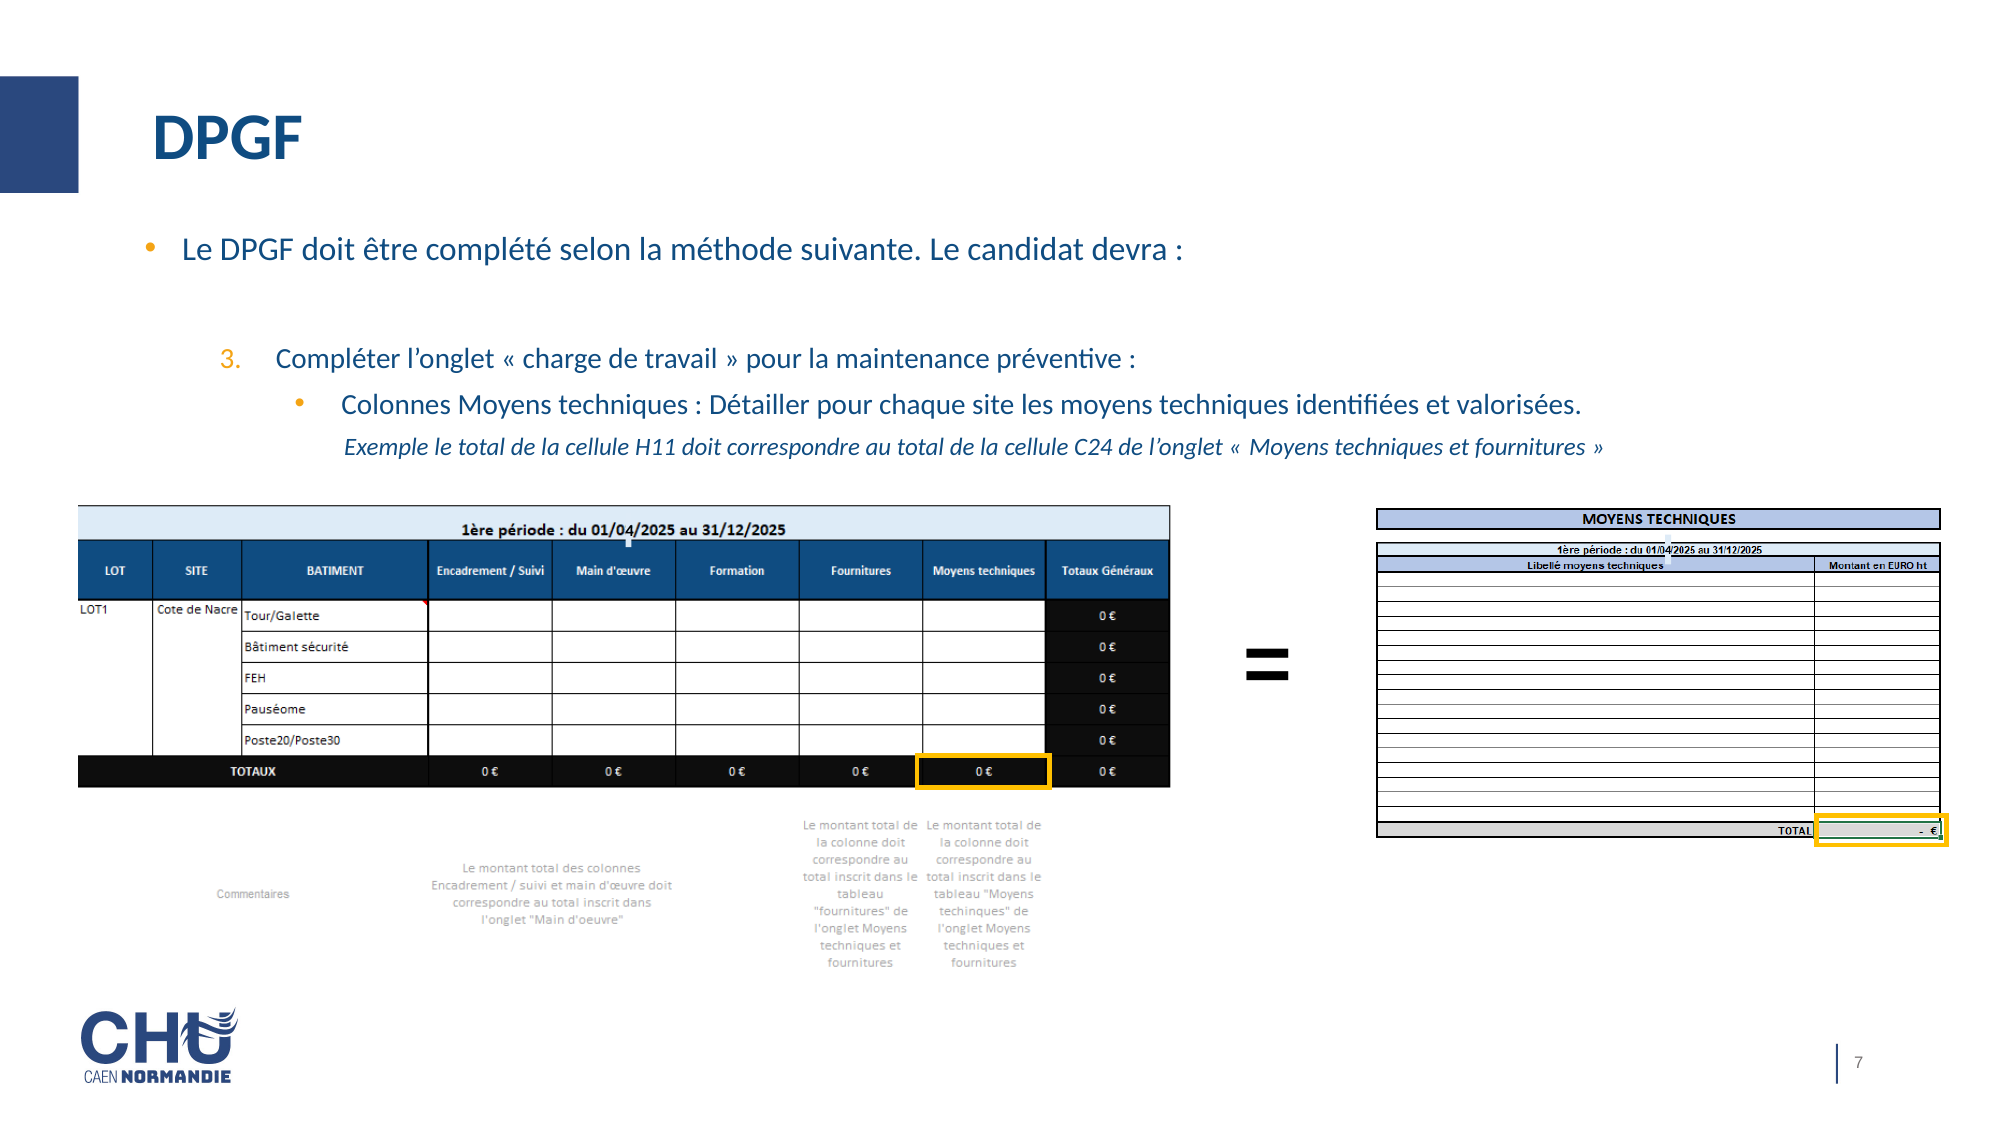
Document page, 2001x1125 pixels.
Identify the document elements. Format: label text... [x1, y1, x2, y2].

picture [0, 0, 2001, 1125]
slide_number 7 [1839, 1031, 1941, 1092]
text_box = [1228, 601, 1330, 717]
title DPGF [137, 81, 1863, 195]
list Le DPGF doit être complété selon la méthode suivante. Le candidat devra : Compléter l’onglet « charge de travail » pour la maintenance préventive : Colonnes Moyens techniques : Détailler pour chaque site les moyens techniques identifiées et valorisées. Exemple le total de la cellule H11 doit correspondre au total de la cellule C24 de l’onglet « Moyens techniques et fournitures » [123, 224, 1905, 475]
